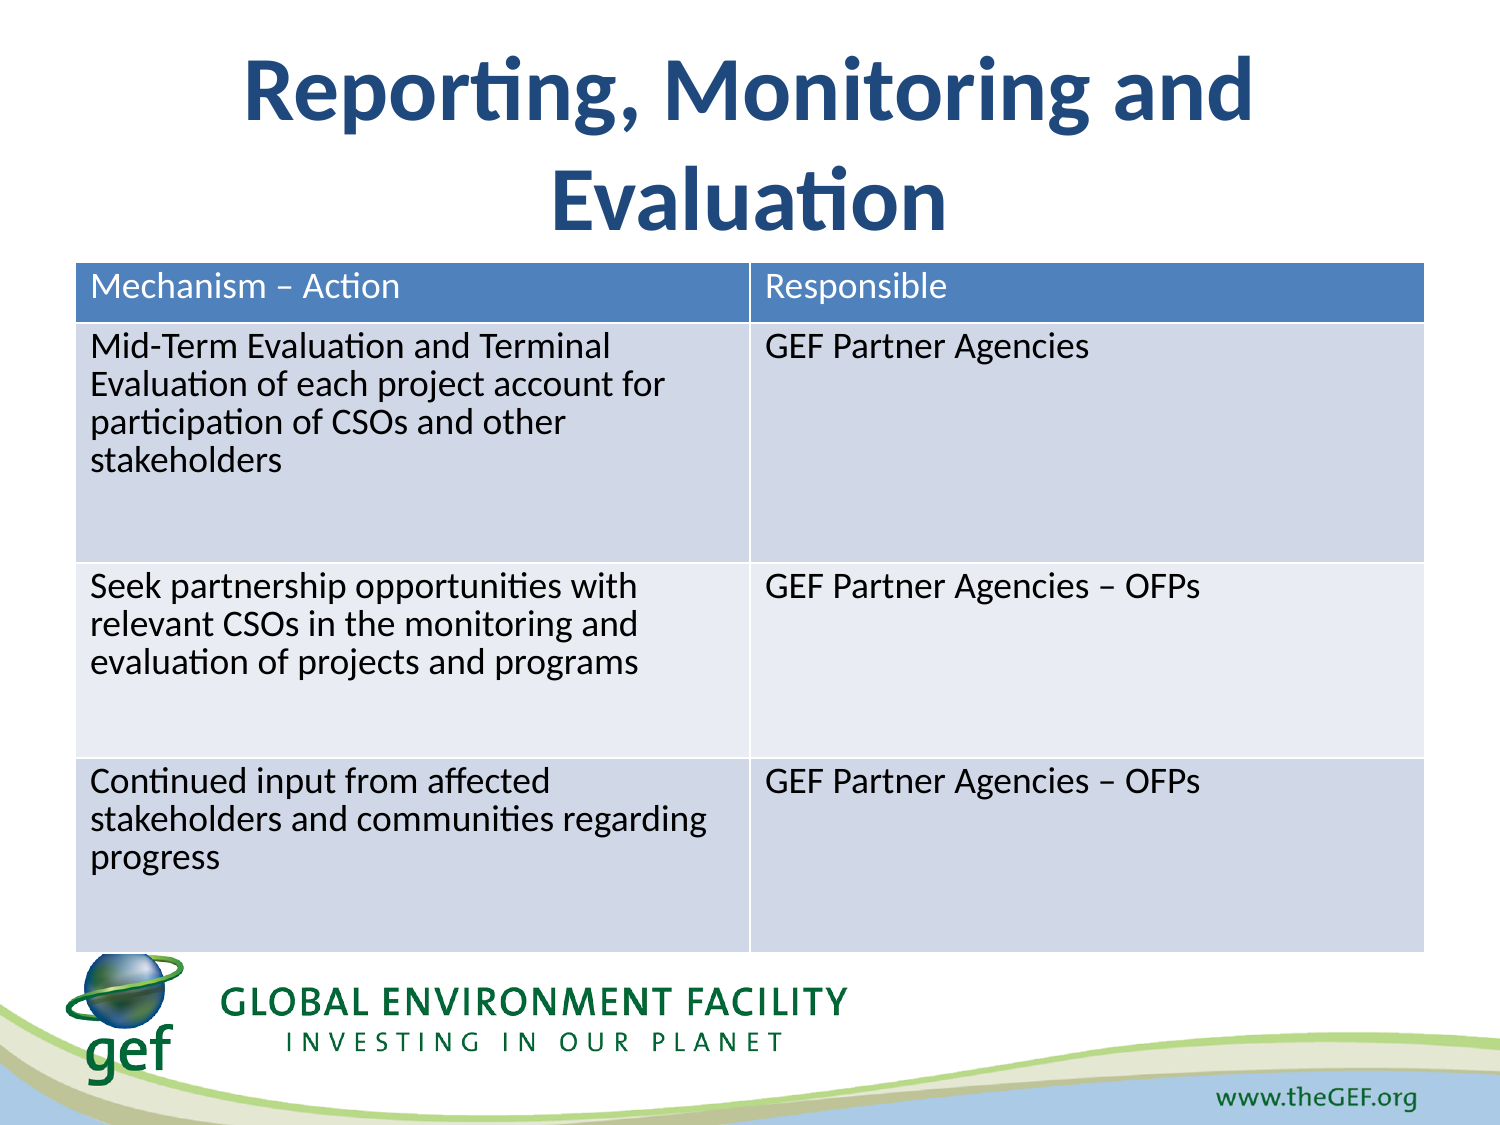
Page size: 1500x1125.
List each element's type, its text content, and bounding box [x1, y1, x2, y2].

title Reporting, Monitoring and Evaluation [74, 44, 1426, 233]
table_header Mechanism – Action [76, 263, 749, 322]
table_cell Seek partnership opportunities with relevant CSOs in the monitoring and evaluation of projects and programs [76, 564, 749, 757]
table_cell Mid-Term Evaluation and Terminal Evaluation of each project account for participation of CSOs and other stakeholders [76, 324, 749, 562]
table_cell GEF Partner Agencies – OFPs [751, 564, 1424, 757]
table_header Responsible [751, 263, 1424, 322]
table_cell Continued input from affected stakeholders and communities regarding progress [76, 759, 749, 952]
table_cell GEF Partner Agencies [751, 324, 1424, 562]
table_cell GEF Partner Agencies – OFPs [751, 759, 1424, 952]
picture [0, 920, 1500, 1125]
